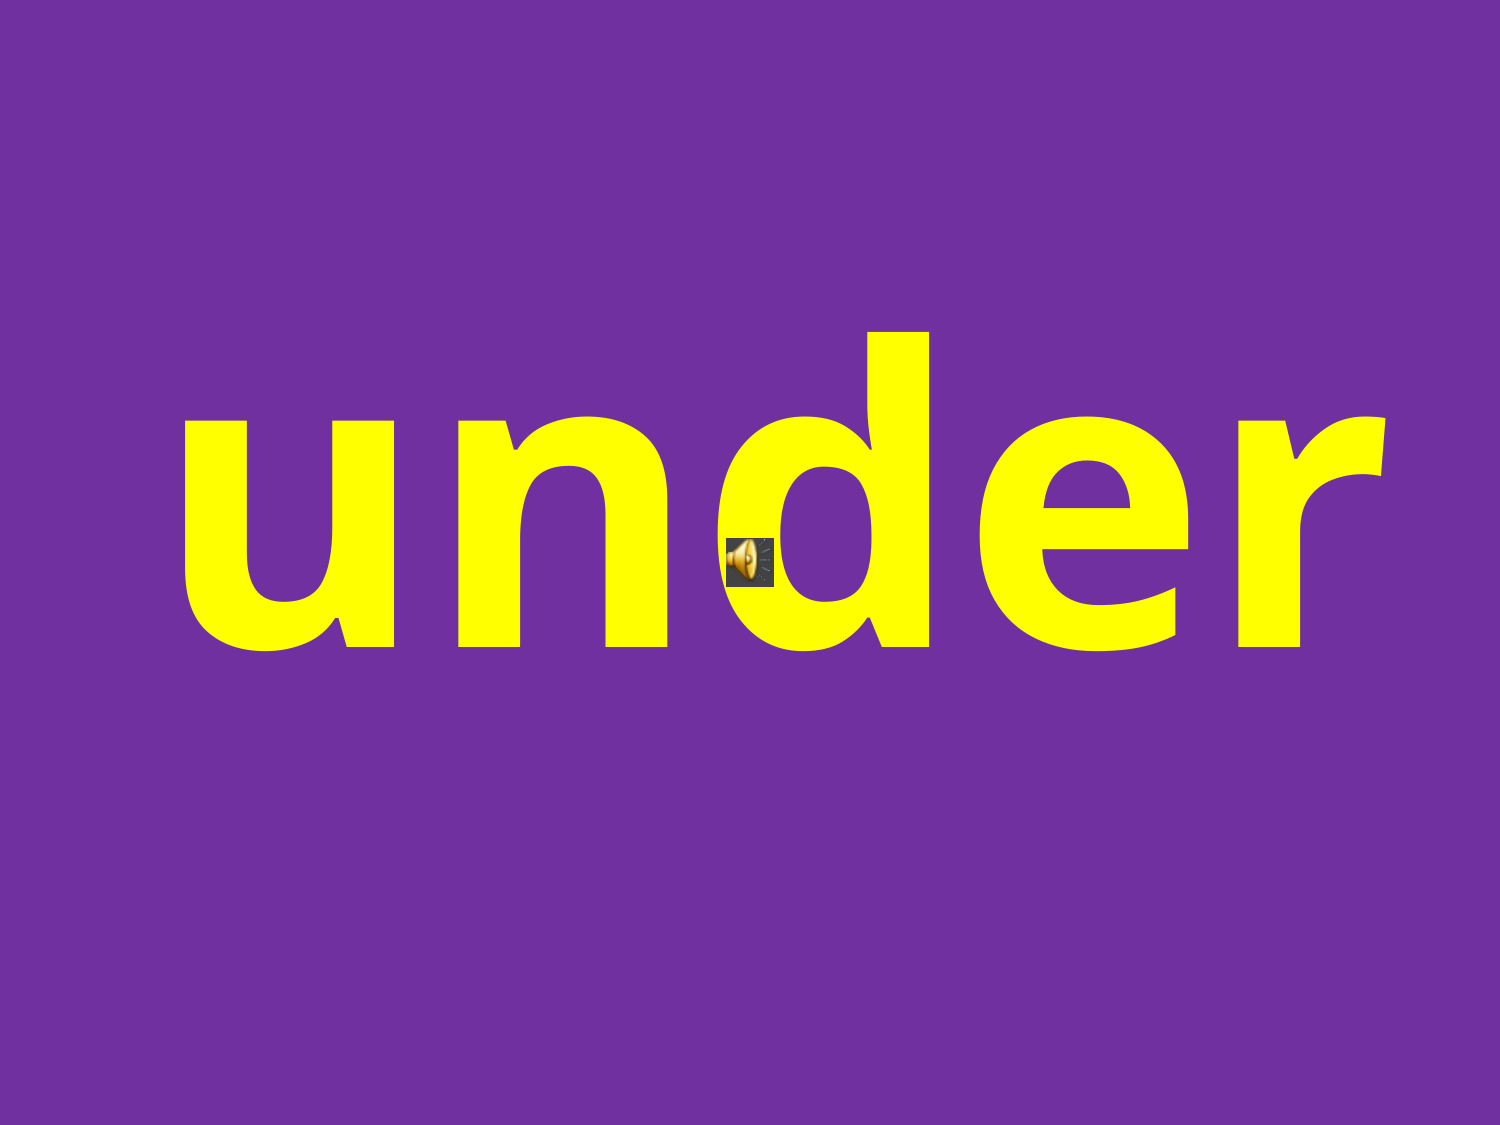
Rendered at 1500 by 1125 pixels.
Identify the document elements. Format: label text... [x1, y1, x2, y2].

text_box under [99, 224, 1450, 738]
picture [724, 537, 776, 588]
